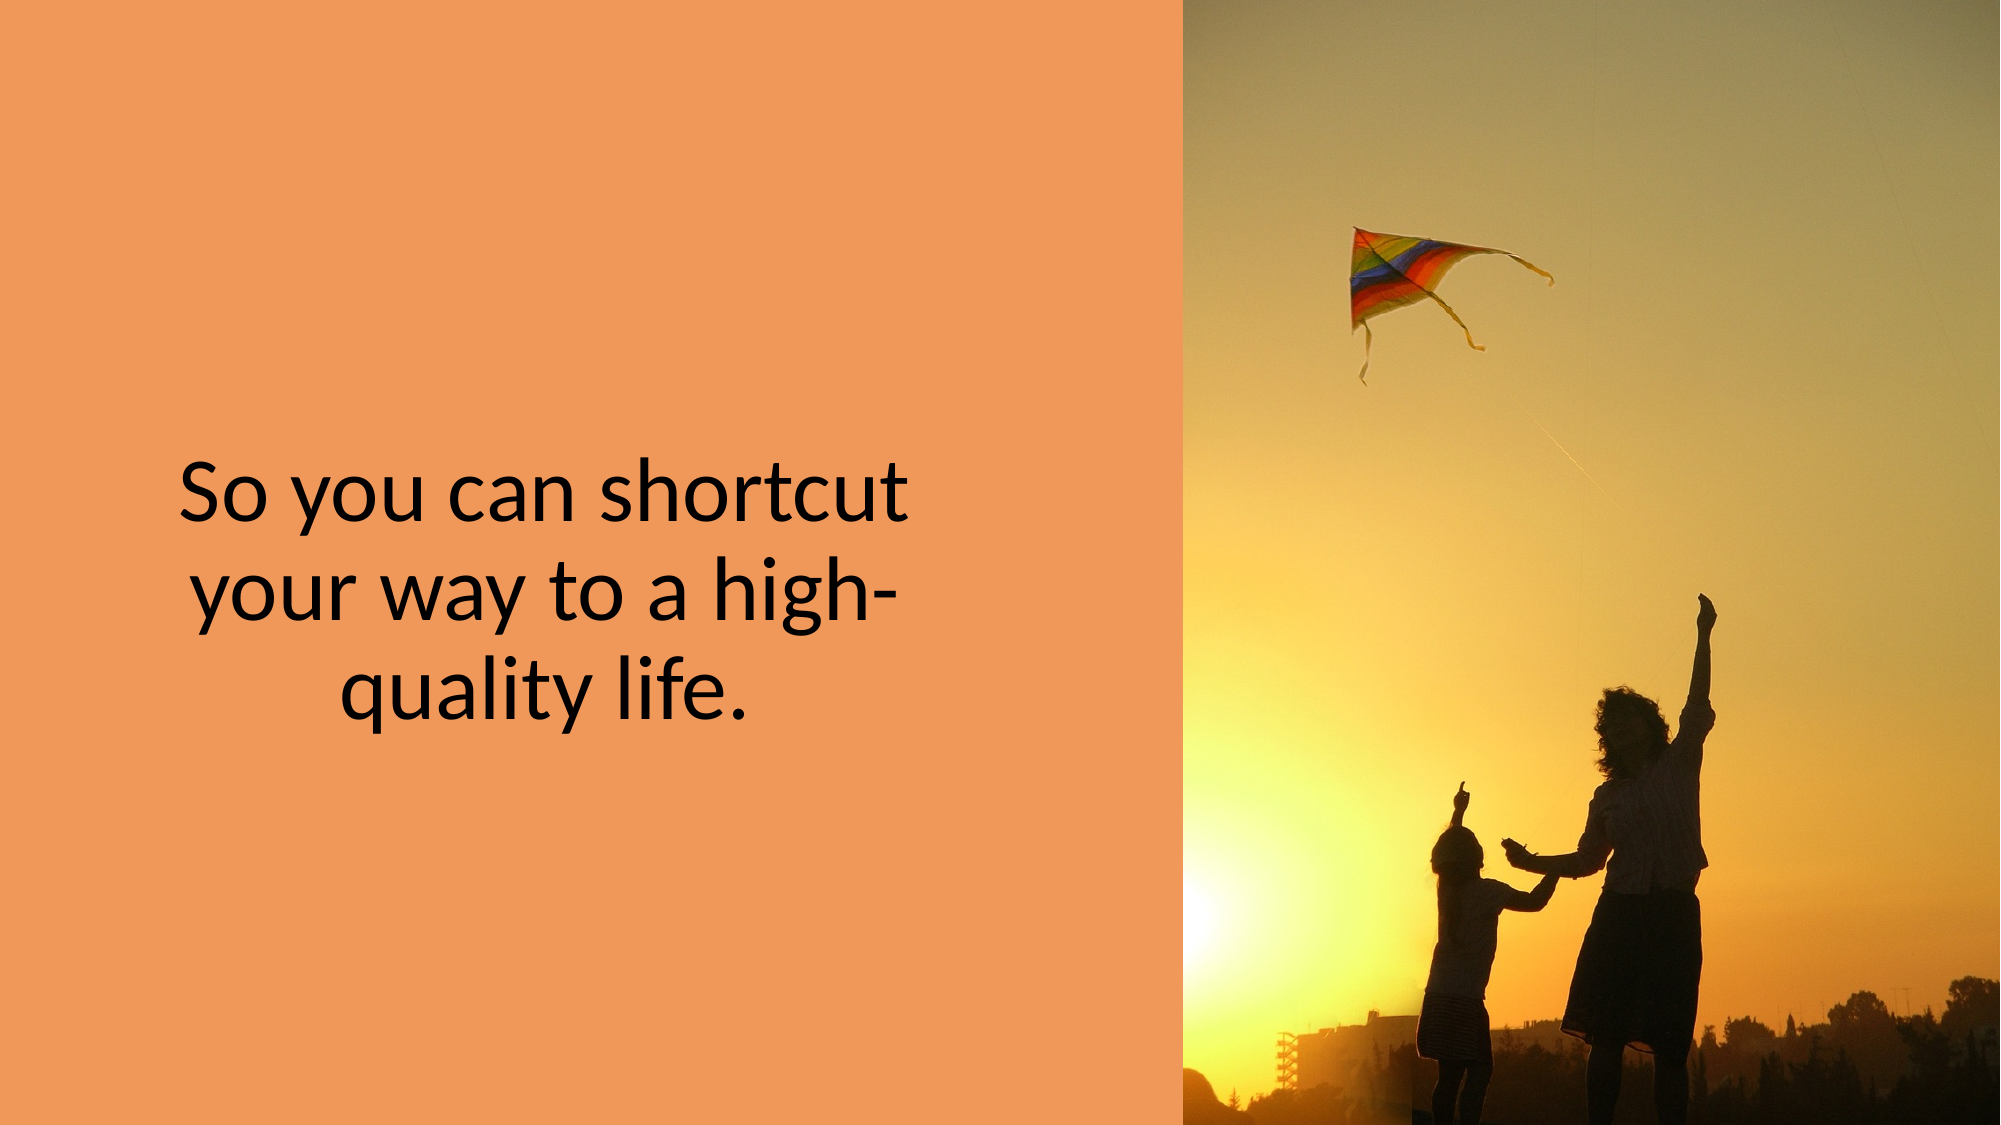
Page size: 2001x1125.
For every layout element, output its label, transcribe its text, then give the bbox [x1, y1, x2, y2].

picture [1183, 0, 2000, 1125]
list So you can shortcut your way to a high-quality life. [139, 434, 951, 1125]
